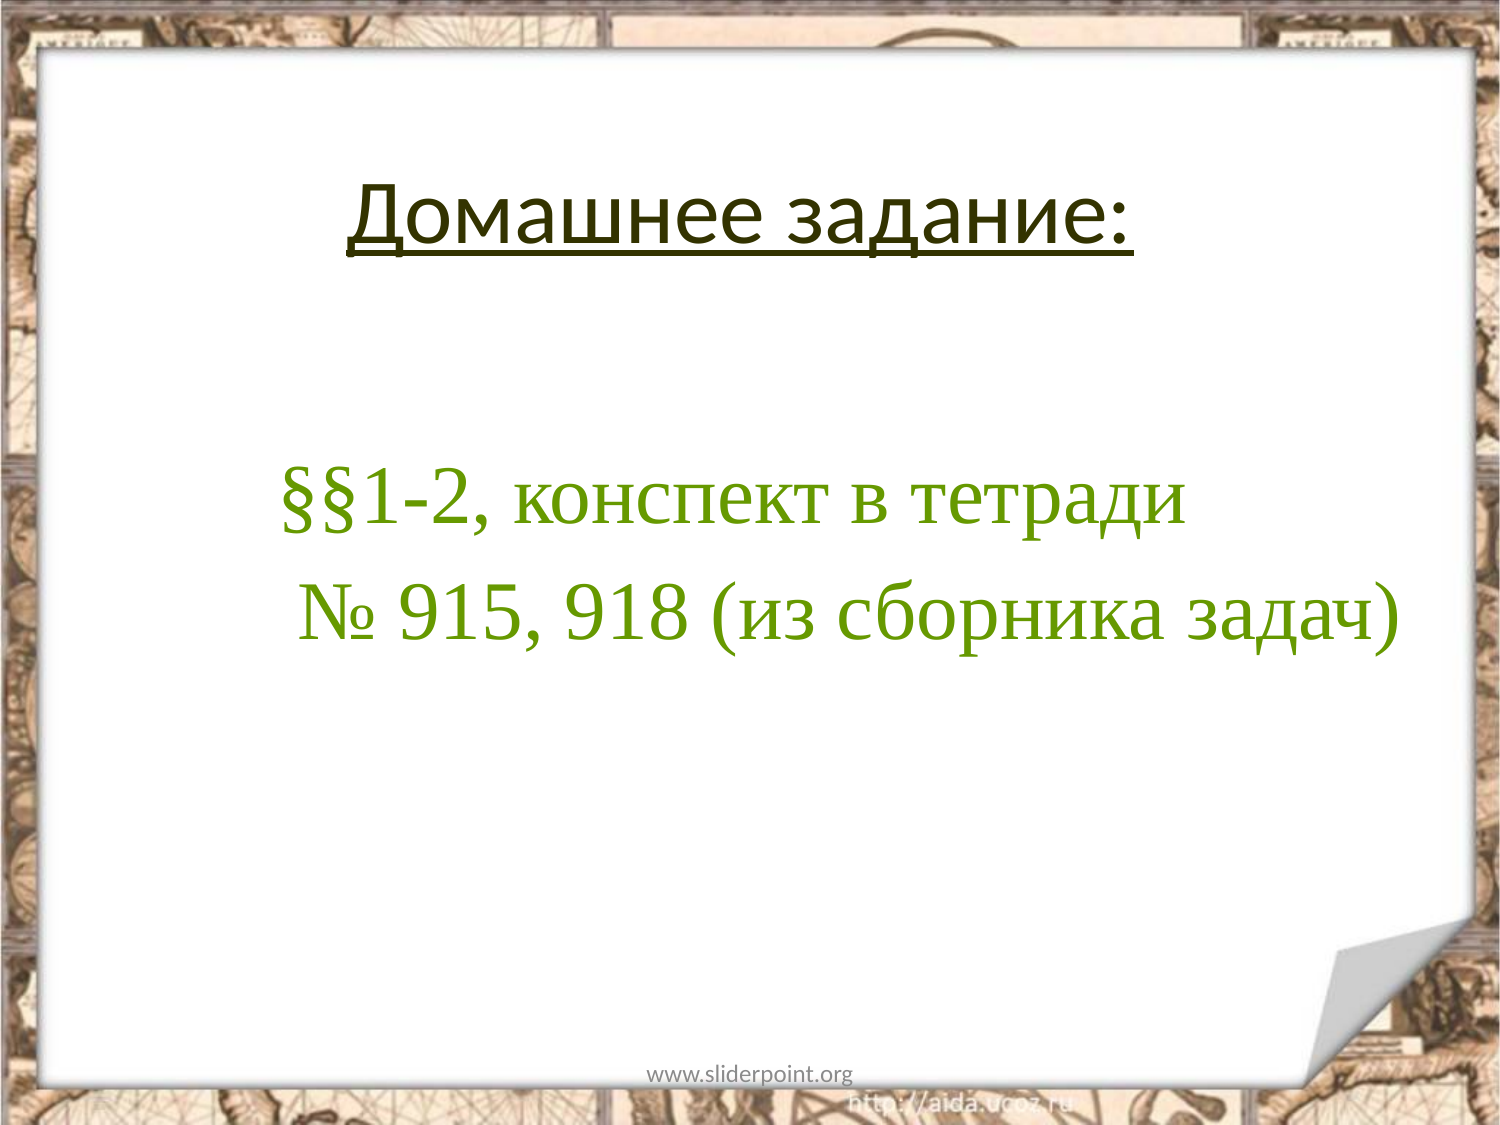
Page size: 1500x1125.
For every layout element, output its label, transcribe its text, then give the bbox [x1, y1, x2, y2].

footer www.sliderpoint.org [512, 1042, 988, 1103]
title Домашнее задание: [64, 113, 1416, 302]
picture [0, 0, 1500, 1125]
list §§1-2, конспект в тетради № 915, 918 (из сборника задач) [261, 432, 1500, 752]
